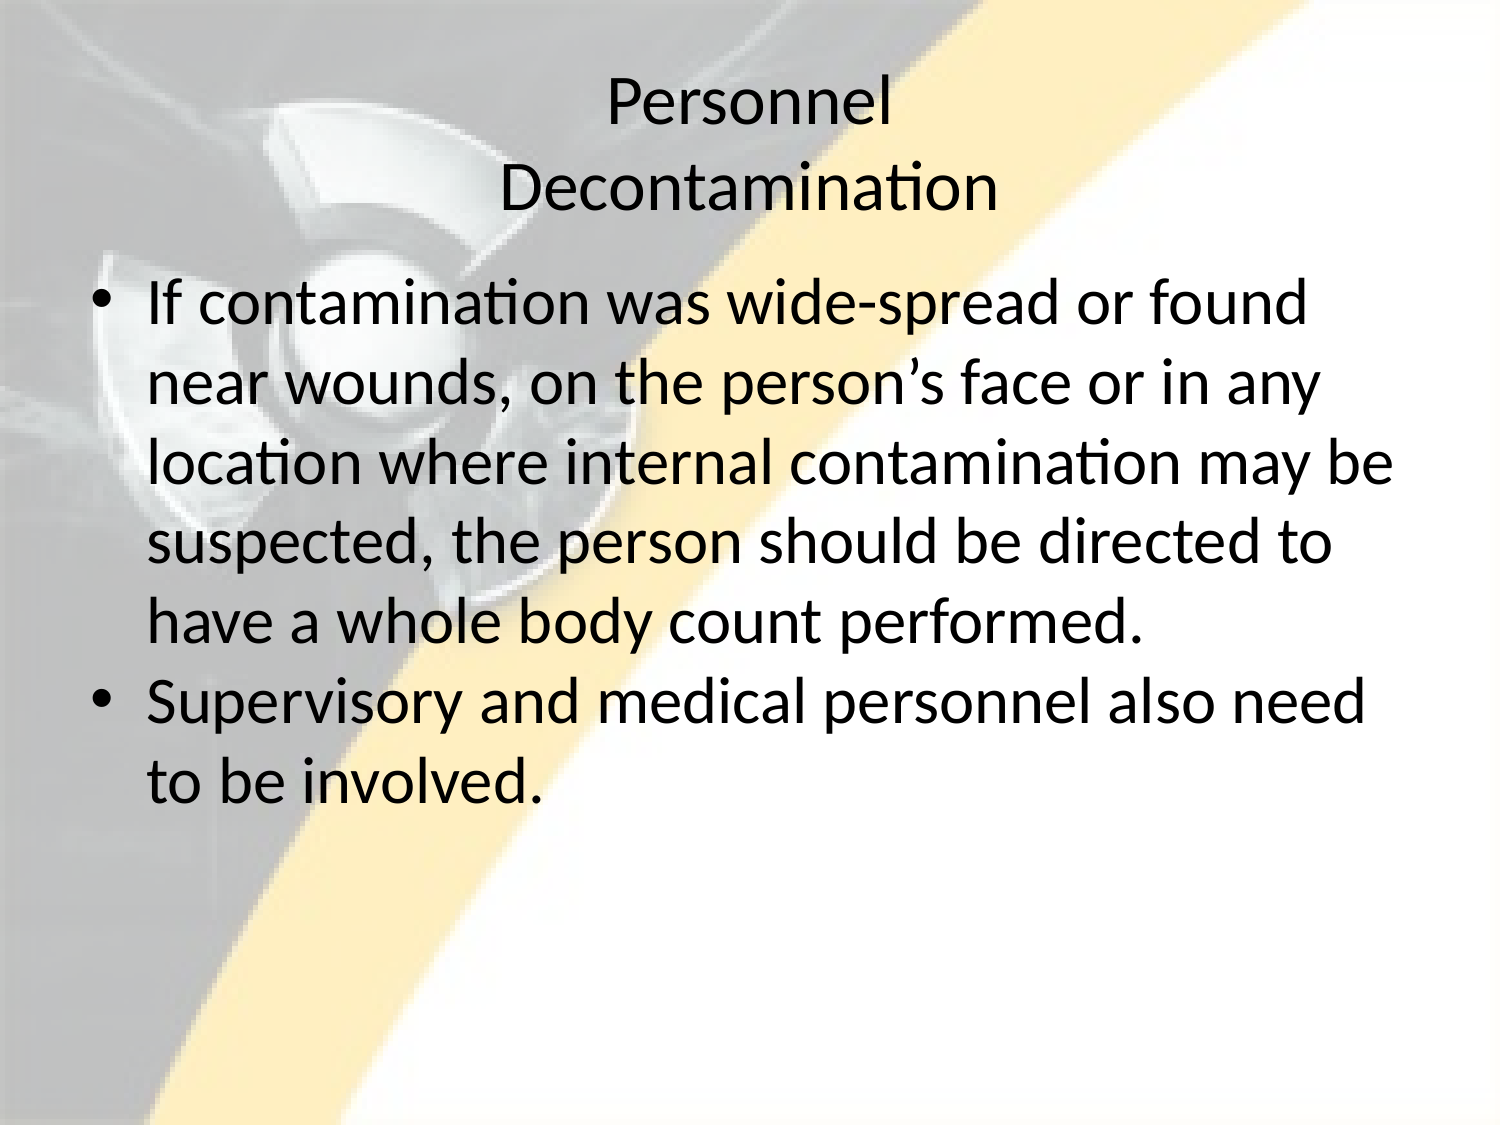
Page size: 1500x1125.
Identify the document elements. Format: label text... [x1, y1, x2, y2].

list If contamination was wide-spread or found near wounds, on the person’s face or in any location where internal contamination may be suspected, the person should be directed to have a whole body count performed. Supervisory and medical personnel also need to be involved. [75, 249, 1425, 1025]
title Personnel Decontamination [75, 45, 1425, 233]
